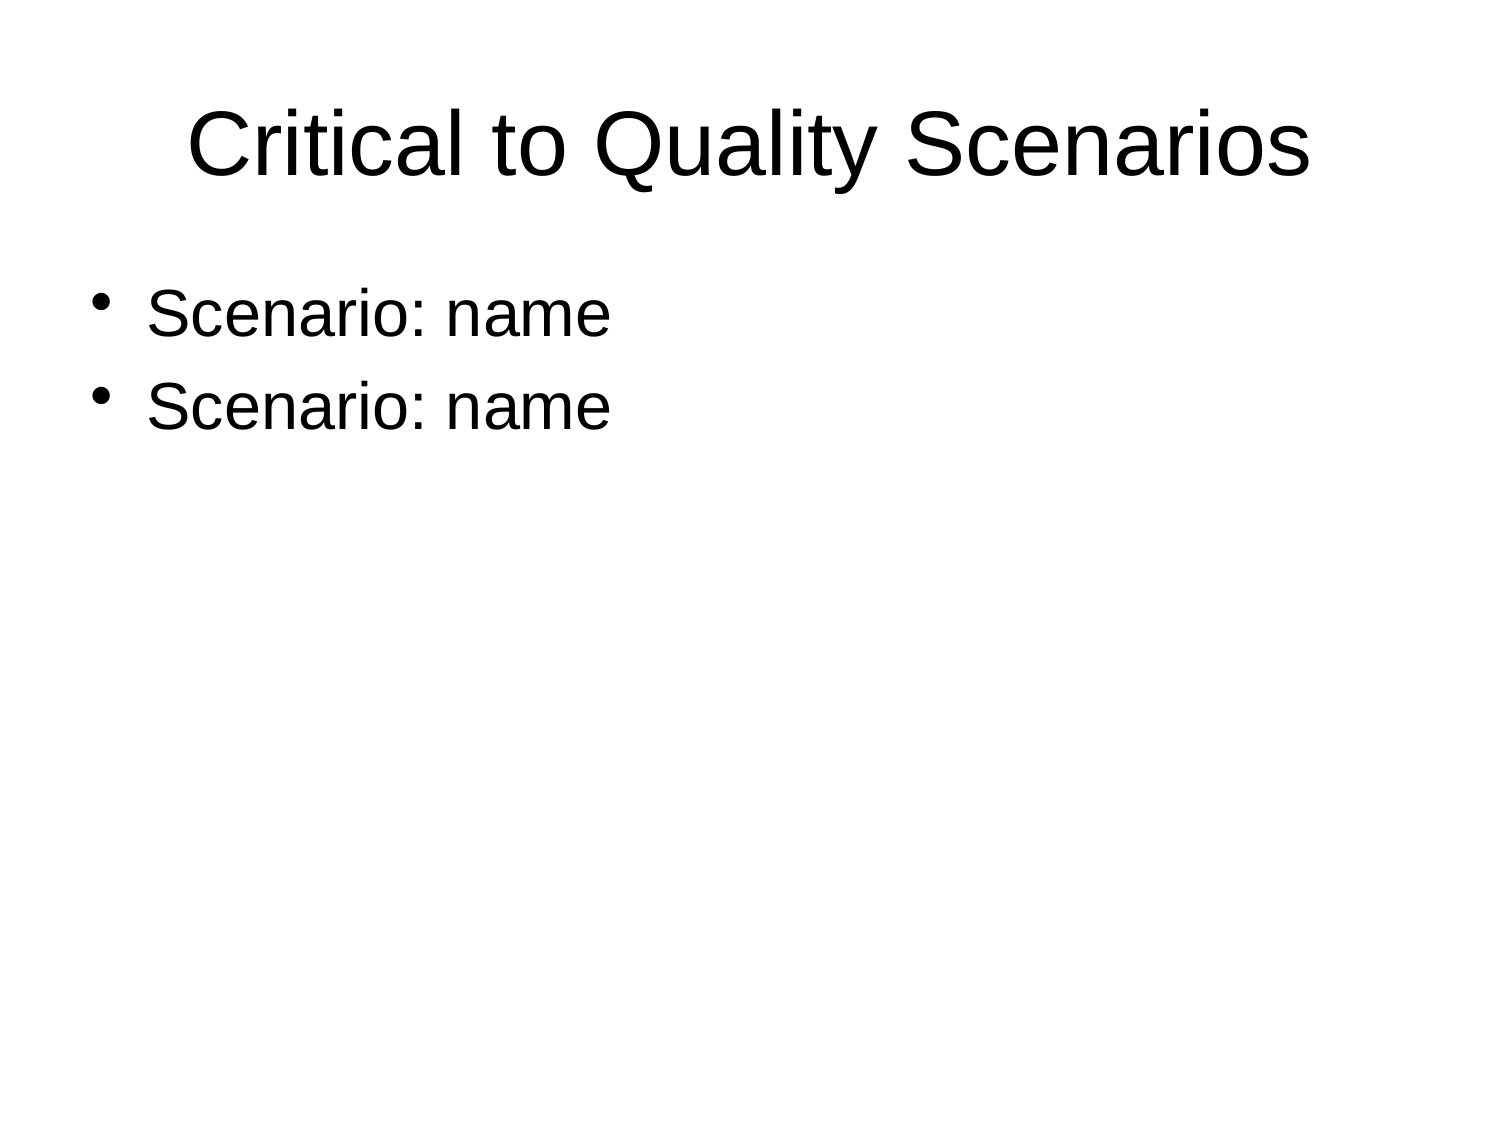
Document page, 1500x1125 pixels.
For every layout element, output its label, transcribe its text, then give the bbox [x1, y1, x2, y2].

list Scenario: name Scenario: name [74, 262, 1426, 1006]
title Critical to Quality Scenarios [74, 44, 1426, 233]
